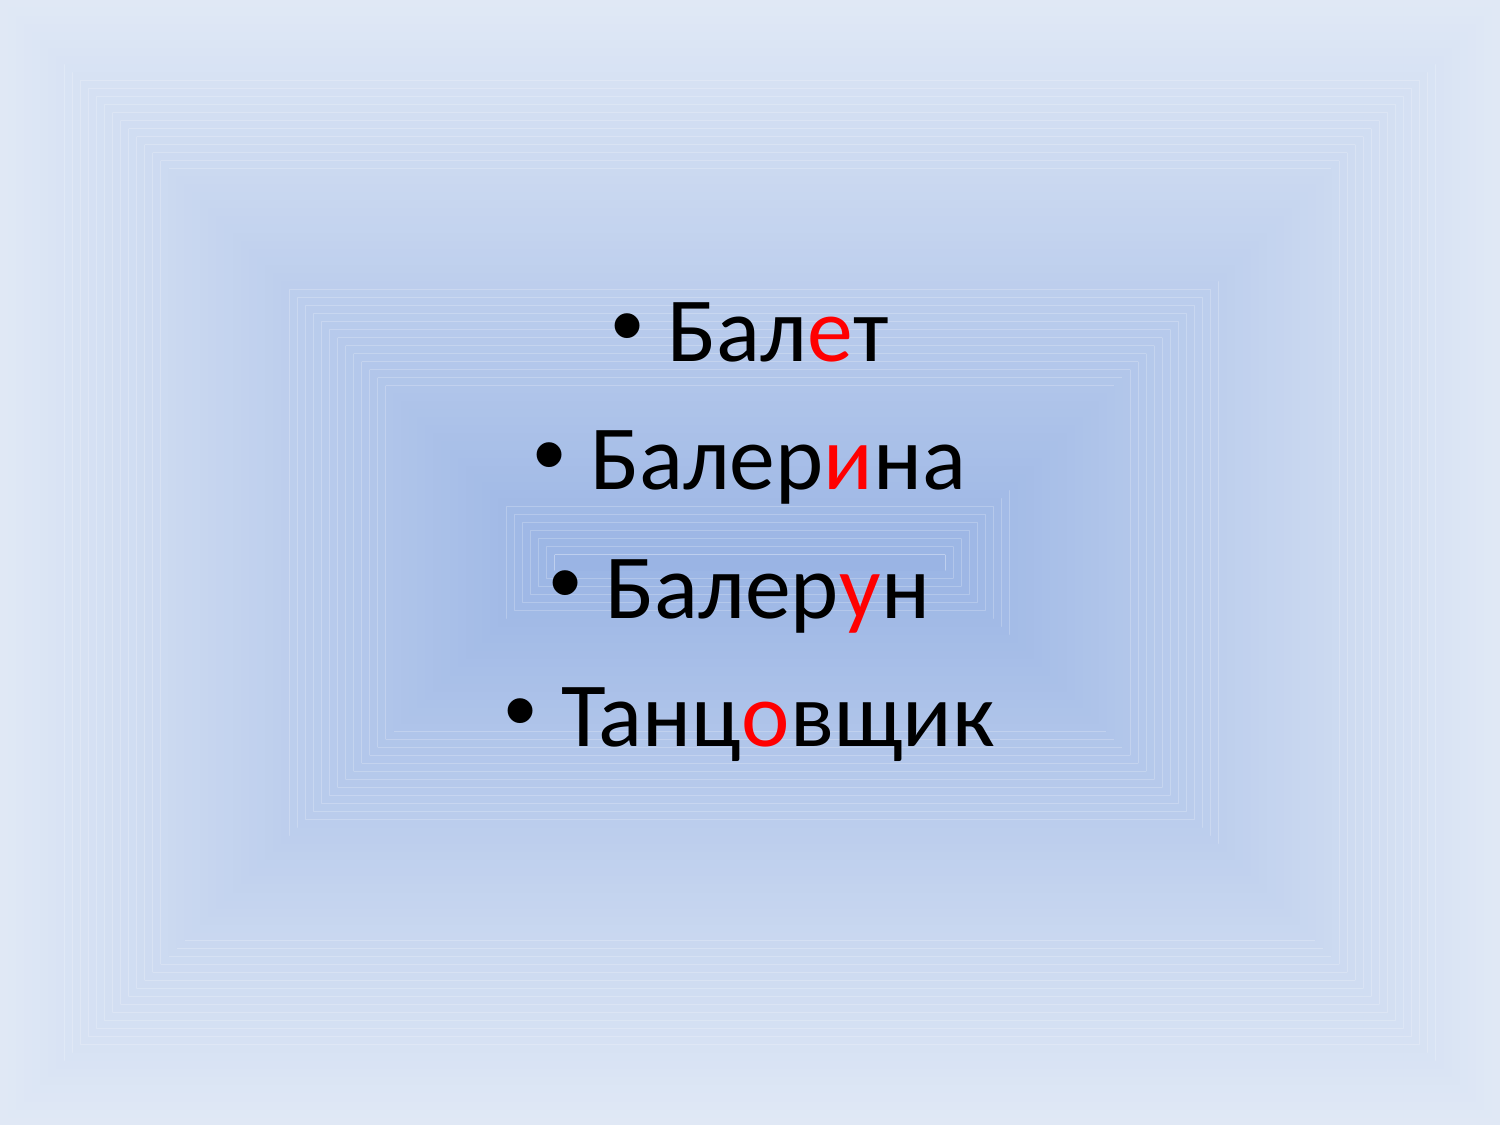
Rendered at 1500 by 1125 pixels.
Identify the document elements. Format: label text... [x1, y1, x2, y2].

list Балет Балерина Балерун Танцовщик [75, 262, 1425, 1005]
